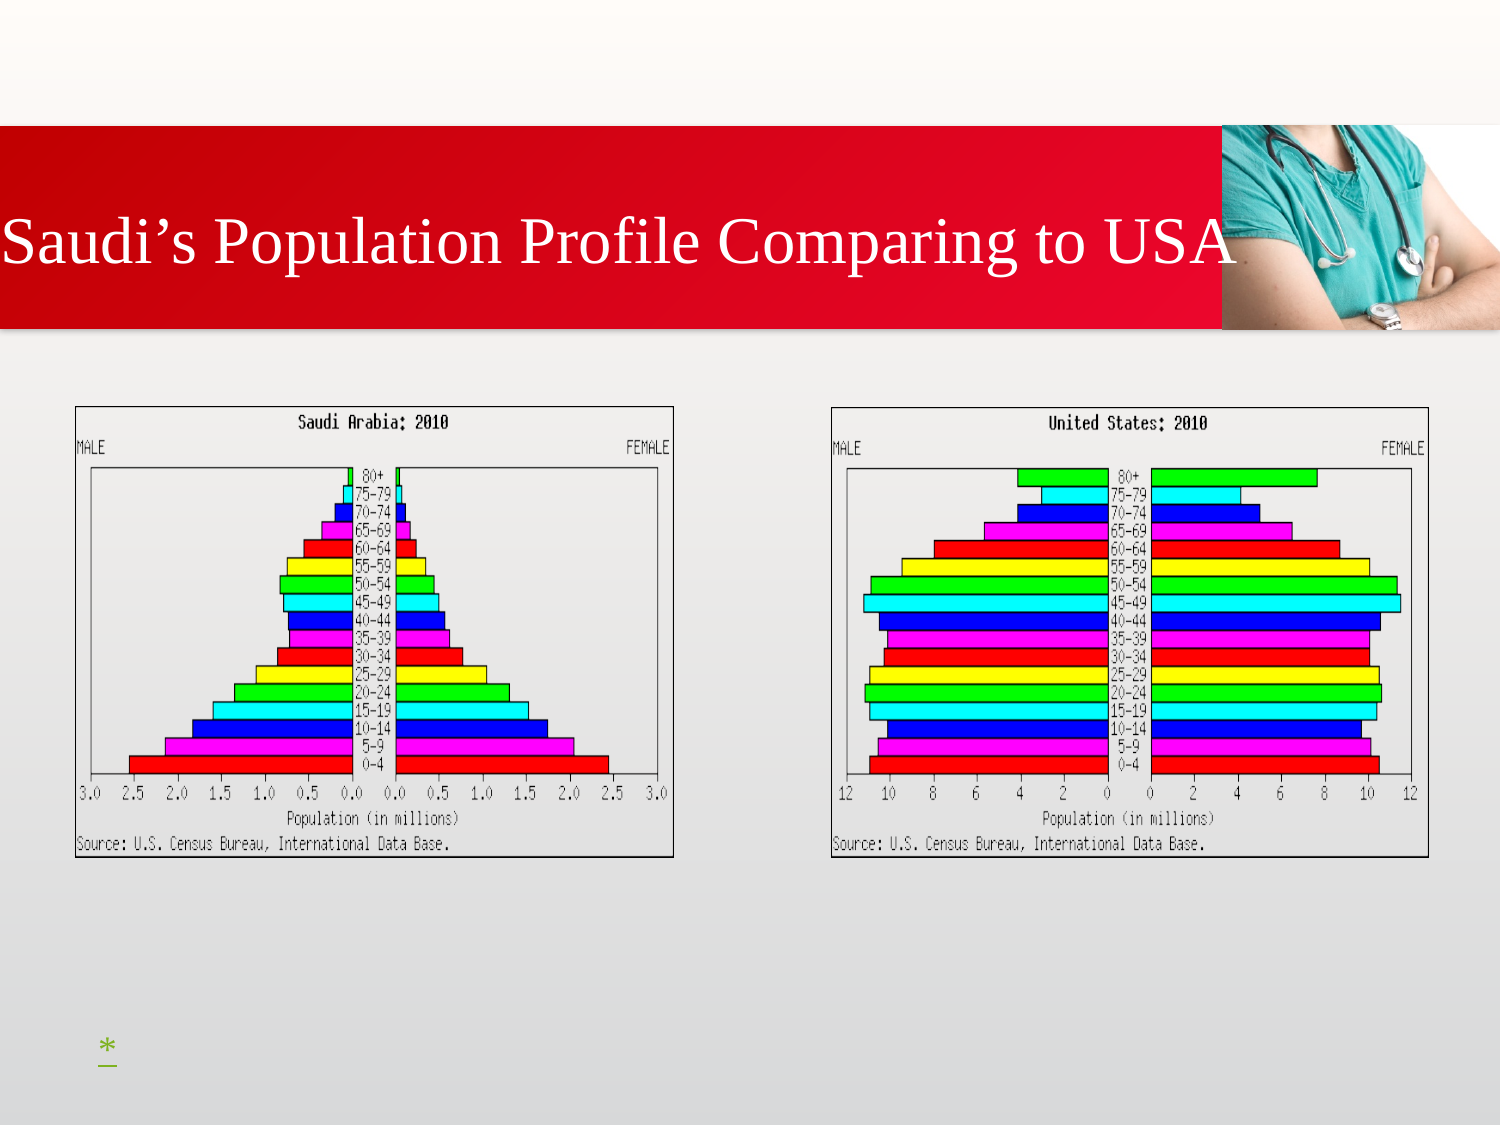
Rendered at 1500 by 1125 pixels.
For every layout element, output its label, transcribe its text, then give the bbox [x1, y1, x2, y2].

picture [75, 405, 674, 858]
picture [1222, 125, 1500, 330]
picture [830, 407, 1429, 858]
title Saudi’s Population Profile Comparing to USA [0, 188, 1307, 282]
text_box * [83, 1017, 132, 1078]
